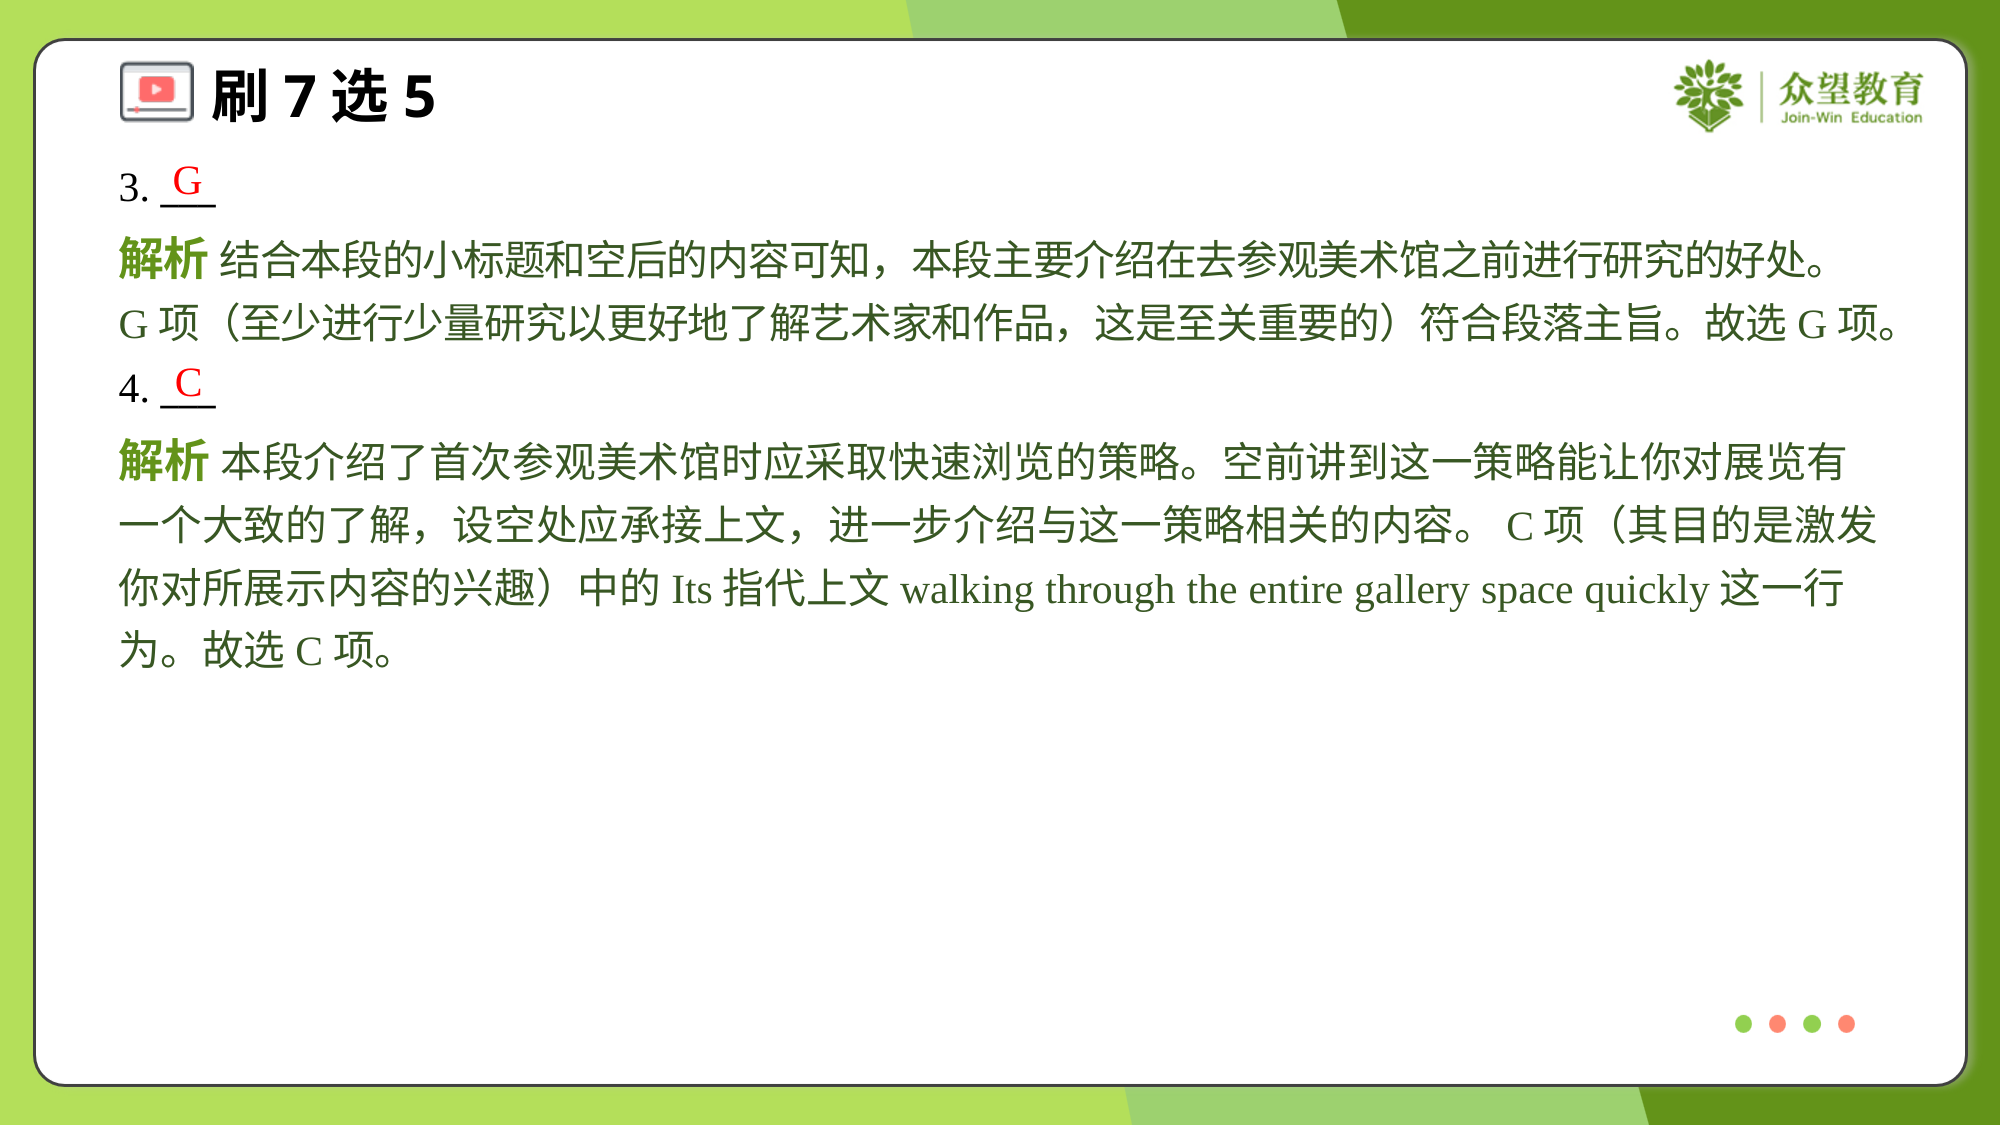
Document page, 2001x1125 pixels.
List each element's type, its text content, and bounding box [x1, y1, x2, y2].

picture [0, 0, 2000, 1125]
text_box 解析 本段介绍了首次参观美术馆时应采取快速浏览的策略。空前讲到这一策略能让你对展览有一个大致的了解，设空处应承接上文，进一步介绍与这一策略相关的内容。C项（其目的是激发你对所展示内容的兴趣）中的Its指代上文walking through the entire gallery space quickly这一行为。故选C项。 [118, 417, 1883, 670]
text_box G [167, 140, 208, 199]
text_box 3. ___ [118, 146, 1883, 204]
text_box C [170, 342, 208, 400]
text_box 4. ___ [118, 348, 1883, 406]
text_box 解析 结合本段的小标题和空后的内容可知，本段主要介绍在去参观美术馆之前进行研究的好处。G项（至少进行少量研究以更好地了解艺术家和作品，这是至关重要的）符合段落主旨。故选G项。 [118, 215, 1883, 343]
